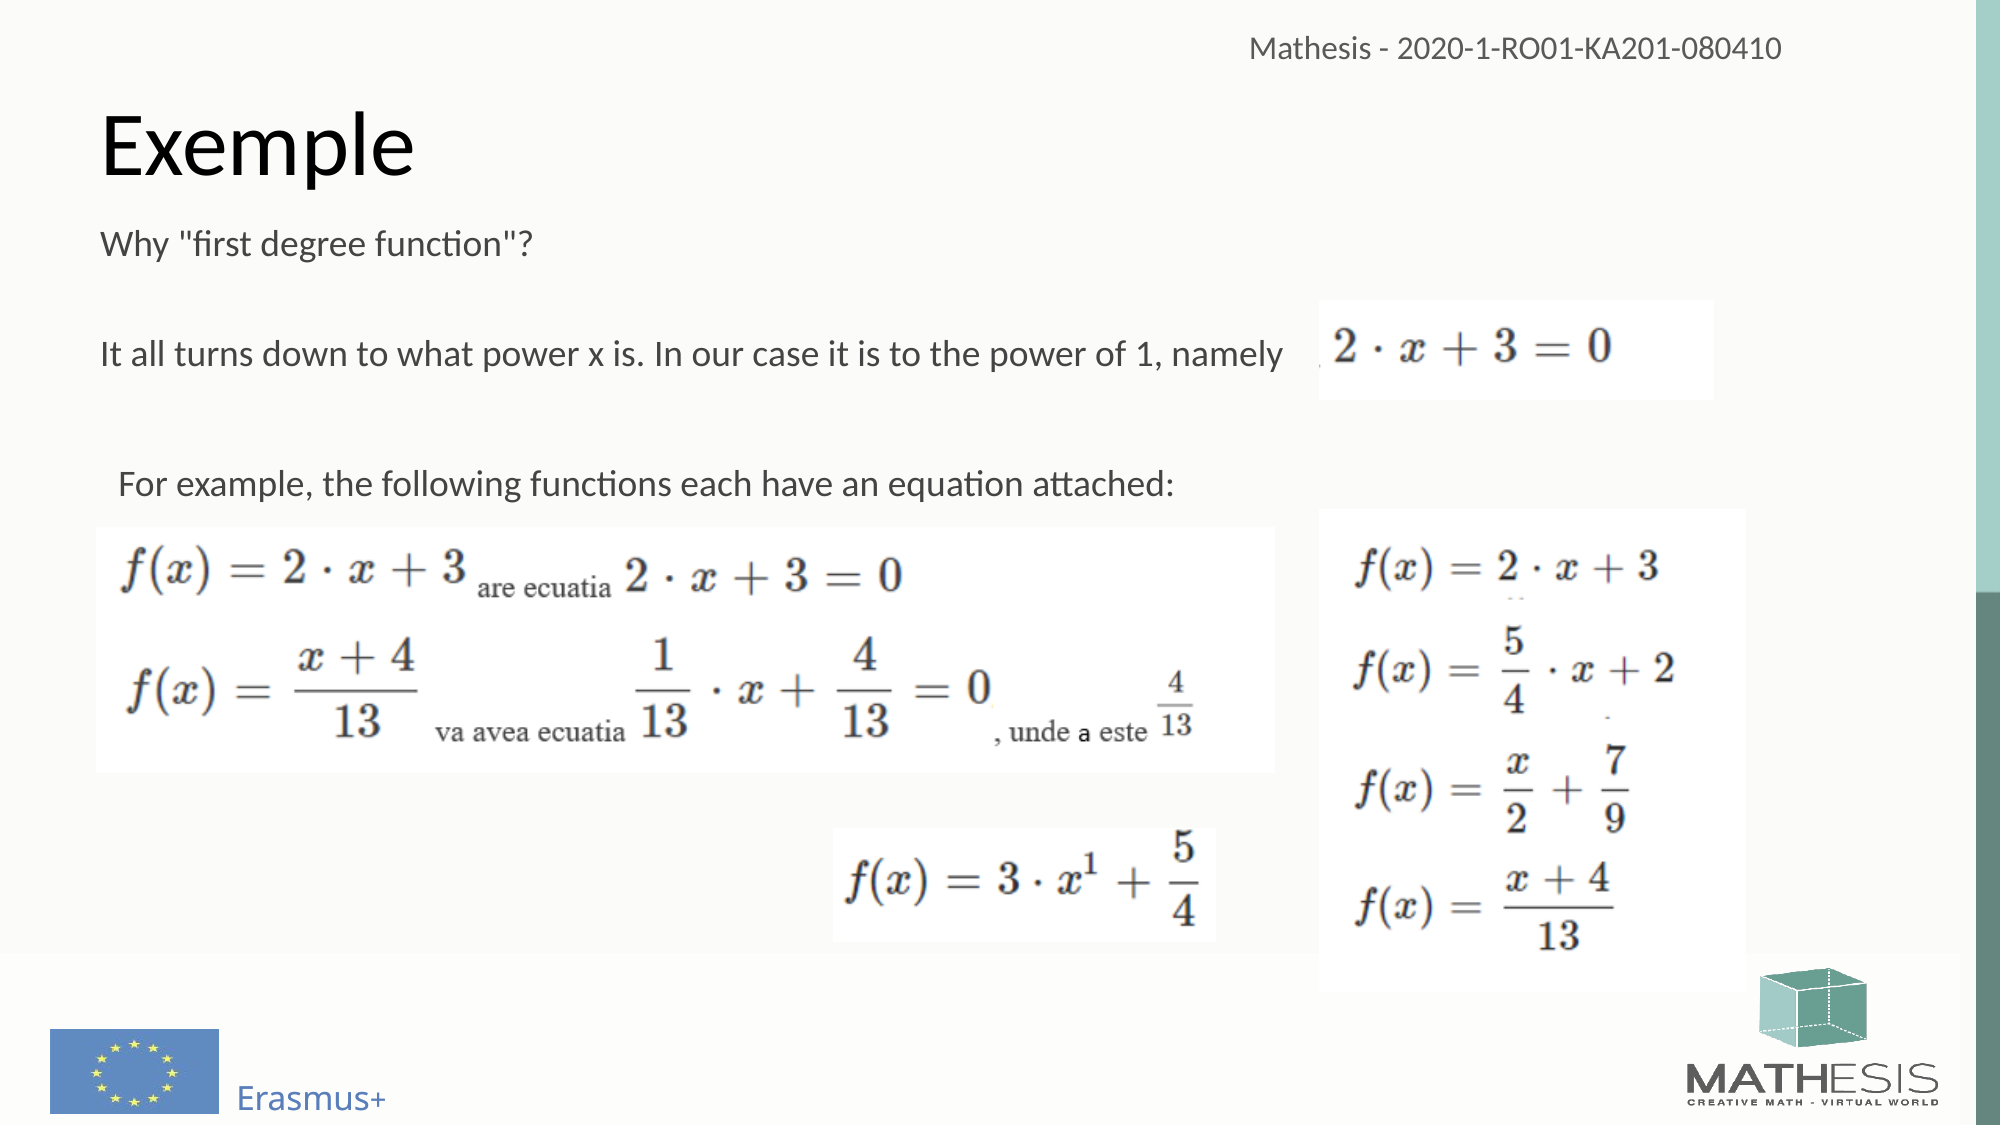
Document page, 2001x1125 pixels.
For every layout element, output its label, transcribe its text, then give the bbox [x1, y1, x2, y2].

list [1319, 509, 1747, 992]
text_box Δ>0 [50, 1029, 219, 1114]
text_box Δ>0 [1976, 0, 2000, 1125]
title Exemple [85, 76, 1786, 318]
text_box For example, the following functions each have an equation attached: [103, 448, 1192, 512]
picture [1319, 300, 1714, 400]
text_box Δ>0 [1664, 928, 1961, 1125]
picture [96, 527, 1275, 773]
picture [832, 828, 1217, 942]
text_box Why "first degree function"? It all turns down to what power x is. In our case it is to the power of 1, namely [85, 209, 1419, 381]
